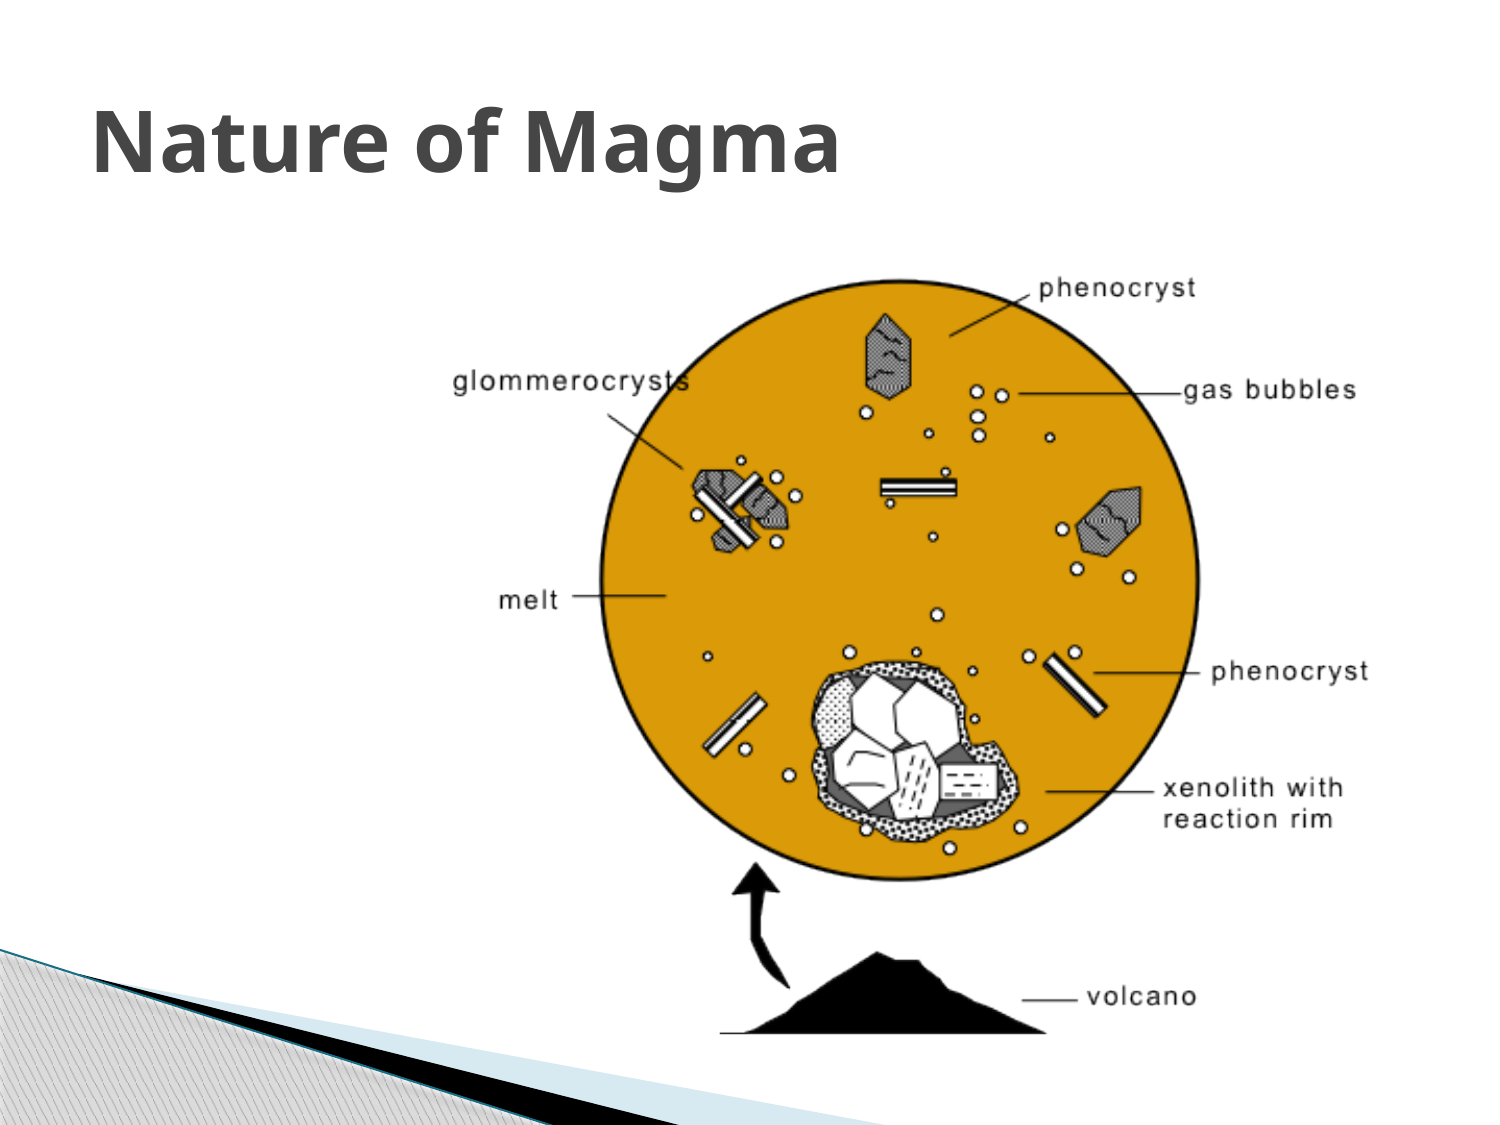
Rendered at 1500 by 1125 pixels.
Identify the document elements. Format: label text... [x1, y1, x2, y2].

picture [453, 269, 1373, 1038]
title Nature of Magma [75, 45, 1425, 233]
